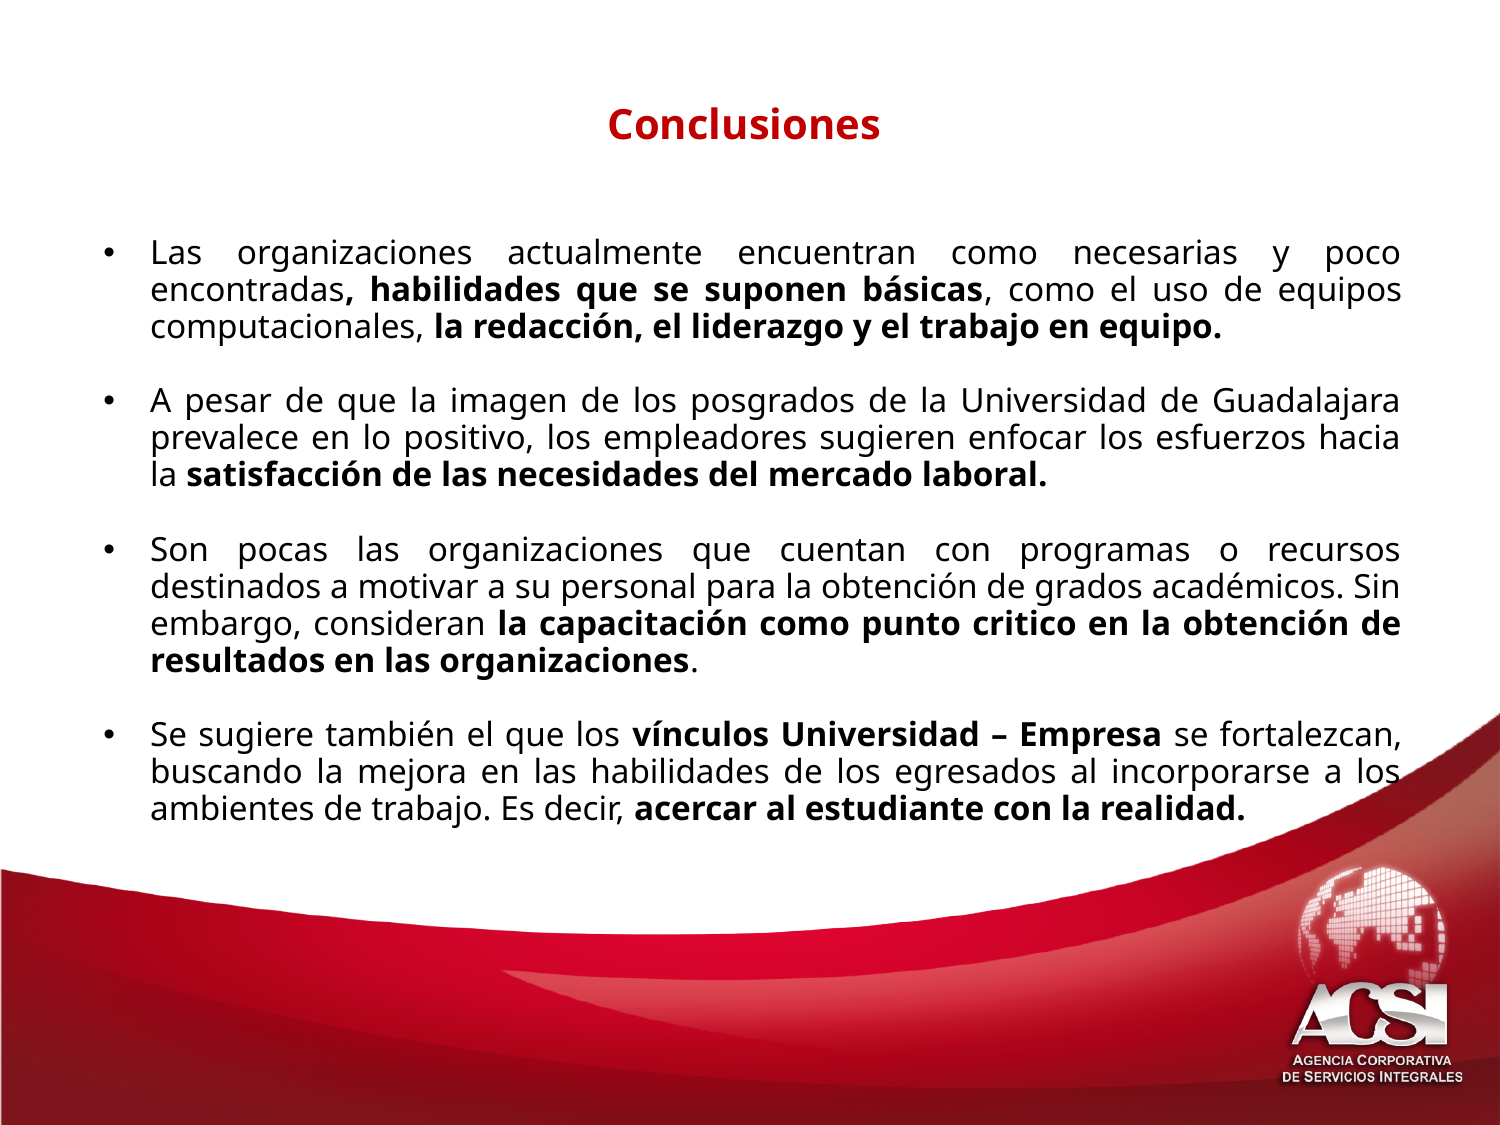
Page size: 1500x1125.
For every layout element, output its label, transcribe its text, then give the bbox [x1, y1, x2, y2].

text_box Las organizaciones actualmente encuentran como necesarias y poco encontradas, habilidades que se suponen básicas, como el uso de equipos computacionales, la redacción, el liderazgo y el trabajo en equipo. A pesar de que la imagen de los posgrados de la Universidad de Guadalajara prevalece en lo positivo, los empleadores sugieren enfocar los esfuerzos hacia la satisfacción de las necesidades del mercado laboral. Son pocas las organizaciones que cuentan con programas o recursos destinados a motivar a su personal para la obtención de grados académicos. Sin embargo, consideran la capacitación como punto critico en la obtención de resultados en las organizaciones. Se sugiere también el que los vínculos Universidad – Empresa se fortalezcan, buscando la mejora en las habilidades de los egresados al incorporarse a los ambientes de trabajo. Es decir, acercar al estudiante con la realidad. [88, 187, 1418, 910]
picture [2, 633, 1499, 1125]
text_box Conclusiones [0, 90, 1500, 155]
